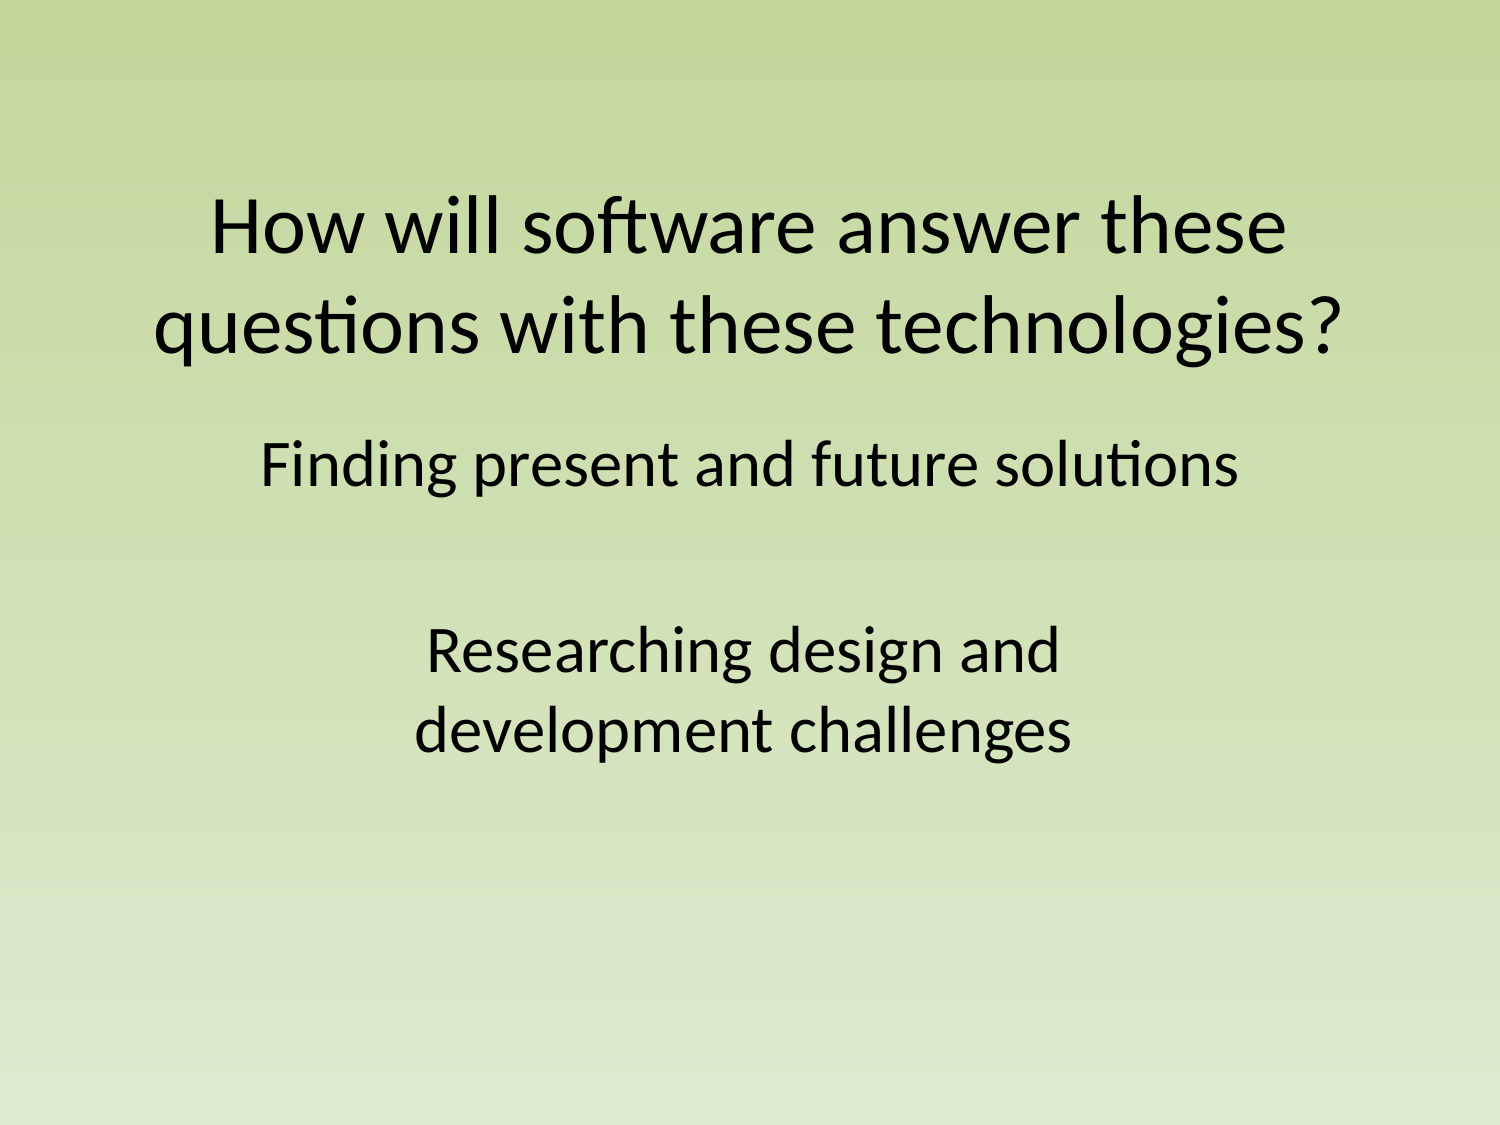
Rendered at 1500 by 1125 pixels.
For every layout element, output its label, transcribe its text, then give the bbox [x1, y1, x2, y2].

text_box Researching design and development challenges [287, 598, 1201, 773]
subtitle Finding present and future solutions [225, 412, 1275, 700]
title How will software answer these questions with these technologies? [112, 149, 1388, 392]
